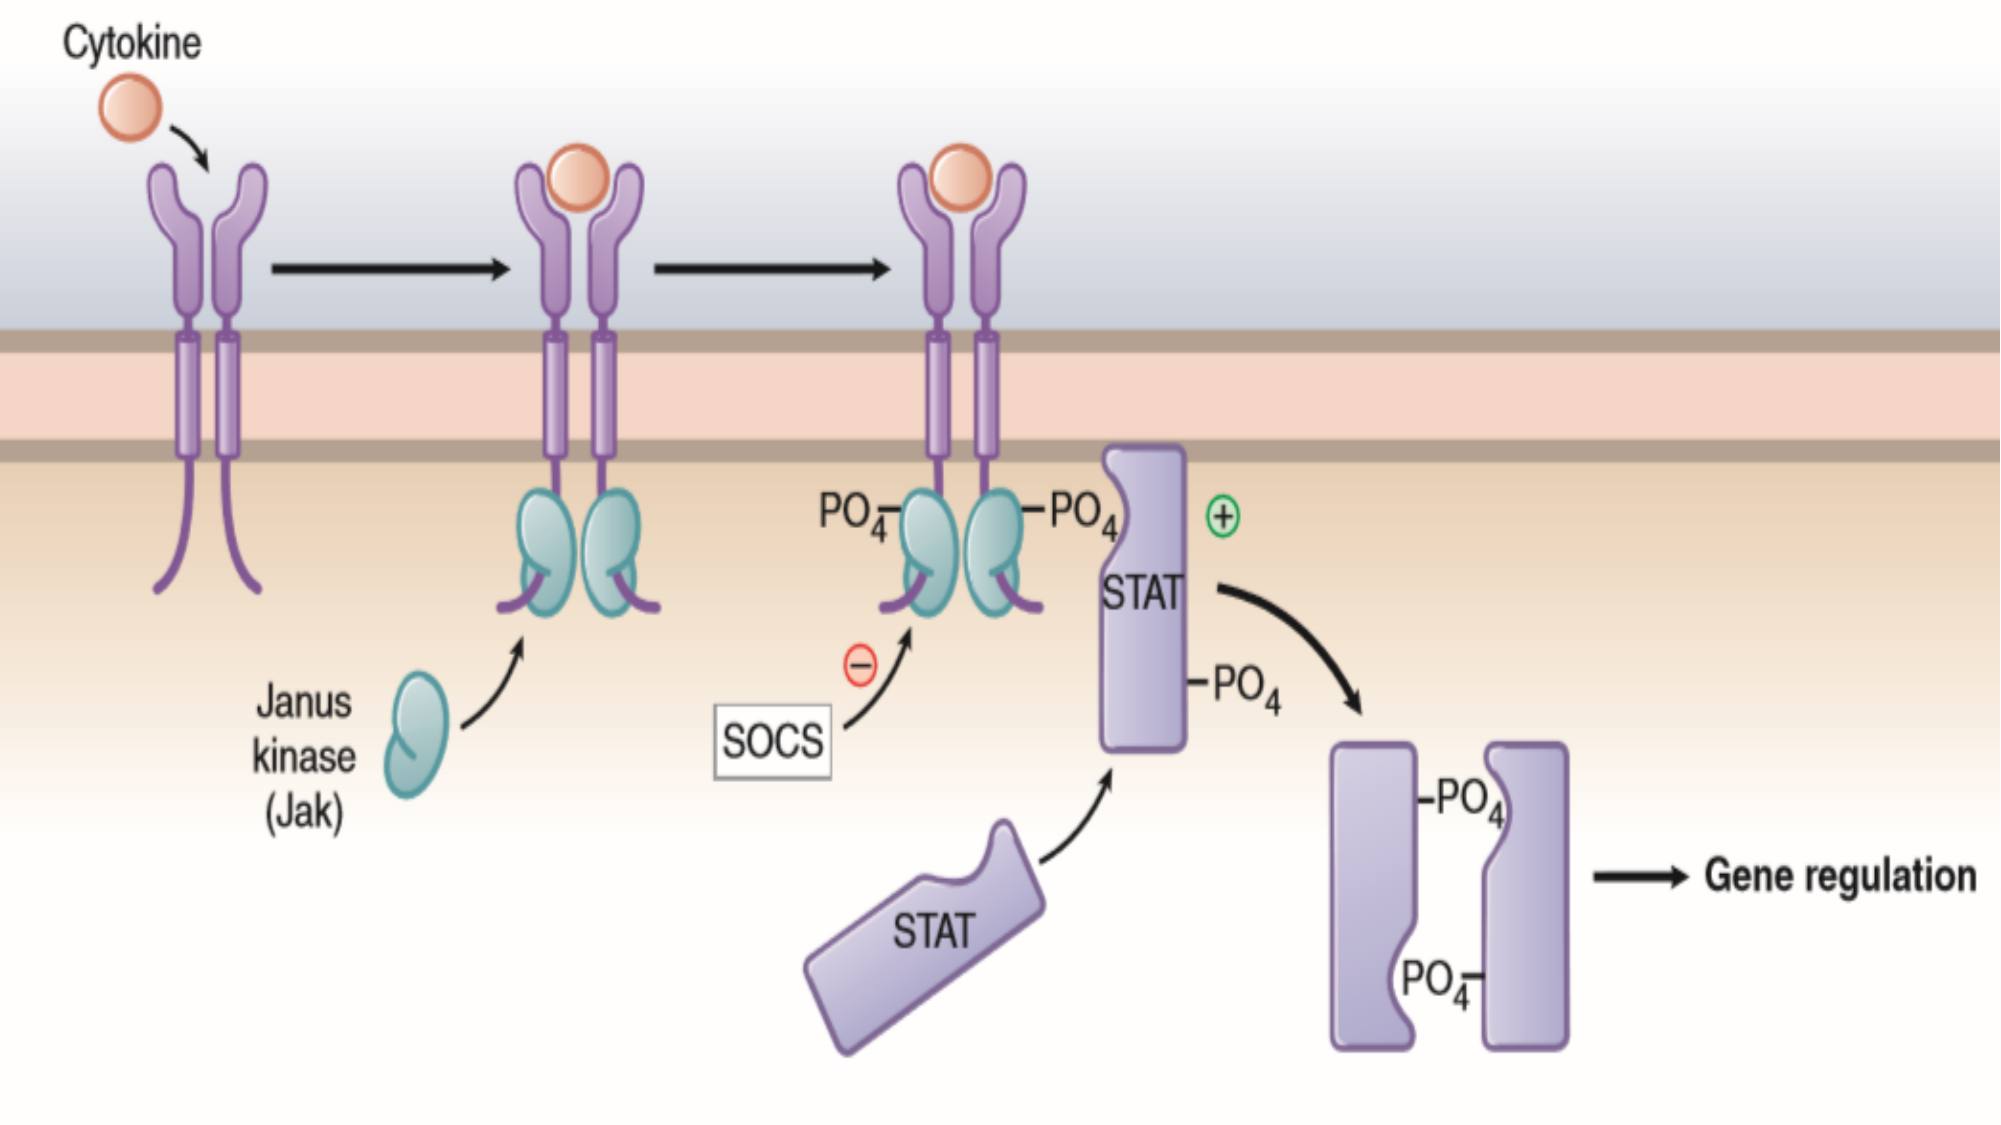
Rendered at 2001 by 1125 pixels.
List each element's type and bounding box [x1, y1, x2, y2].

list [0, 0, 2000, 1125]
